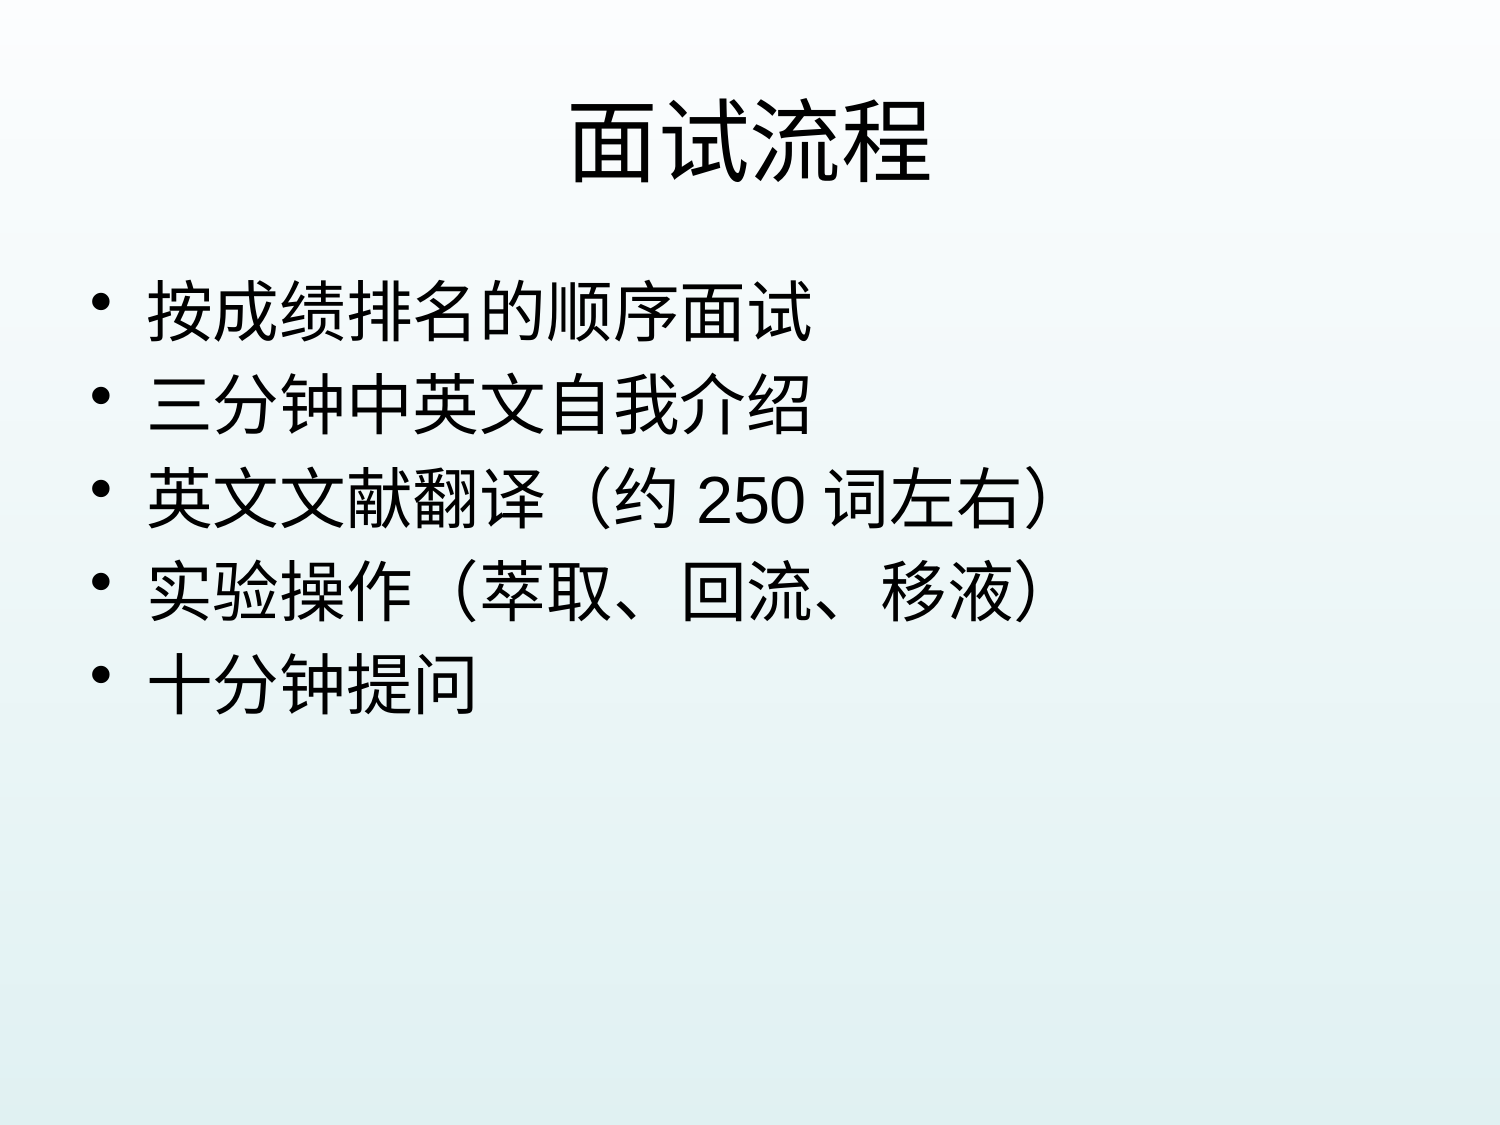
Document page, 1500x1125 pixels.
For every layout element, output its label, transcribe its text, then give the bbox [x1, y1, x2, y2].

list 按成绩排名的顺序面试 三分钟中英文自我介绍 英文文献翻译（约250词左右） 实验操作（萃取、回流、移液） 十分钟提问 [74, 262, 1426, 1006]
title 面试流程 [74, 44, 1426, 233]
